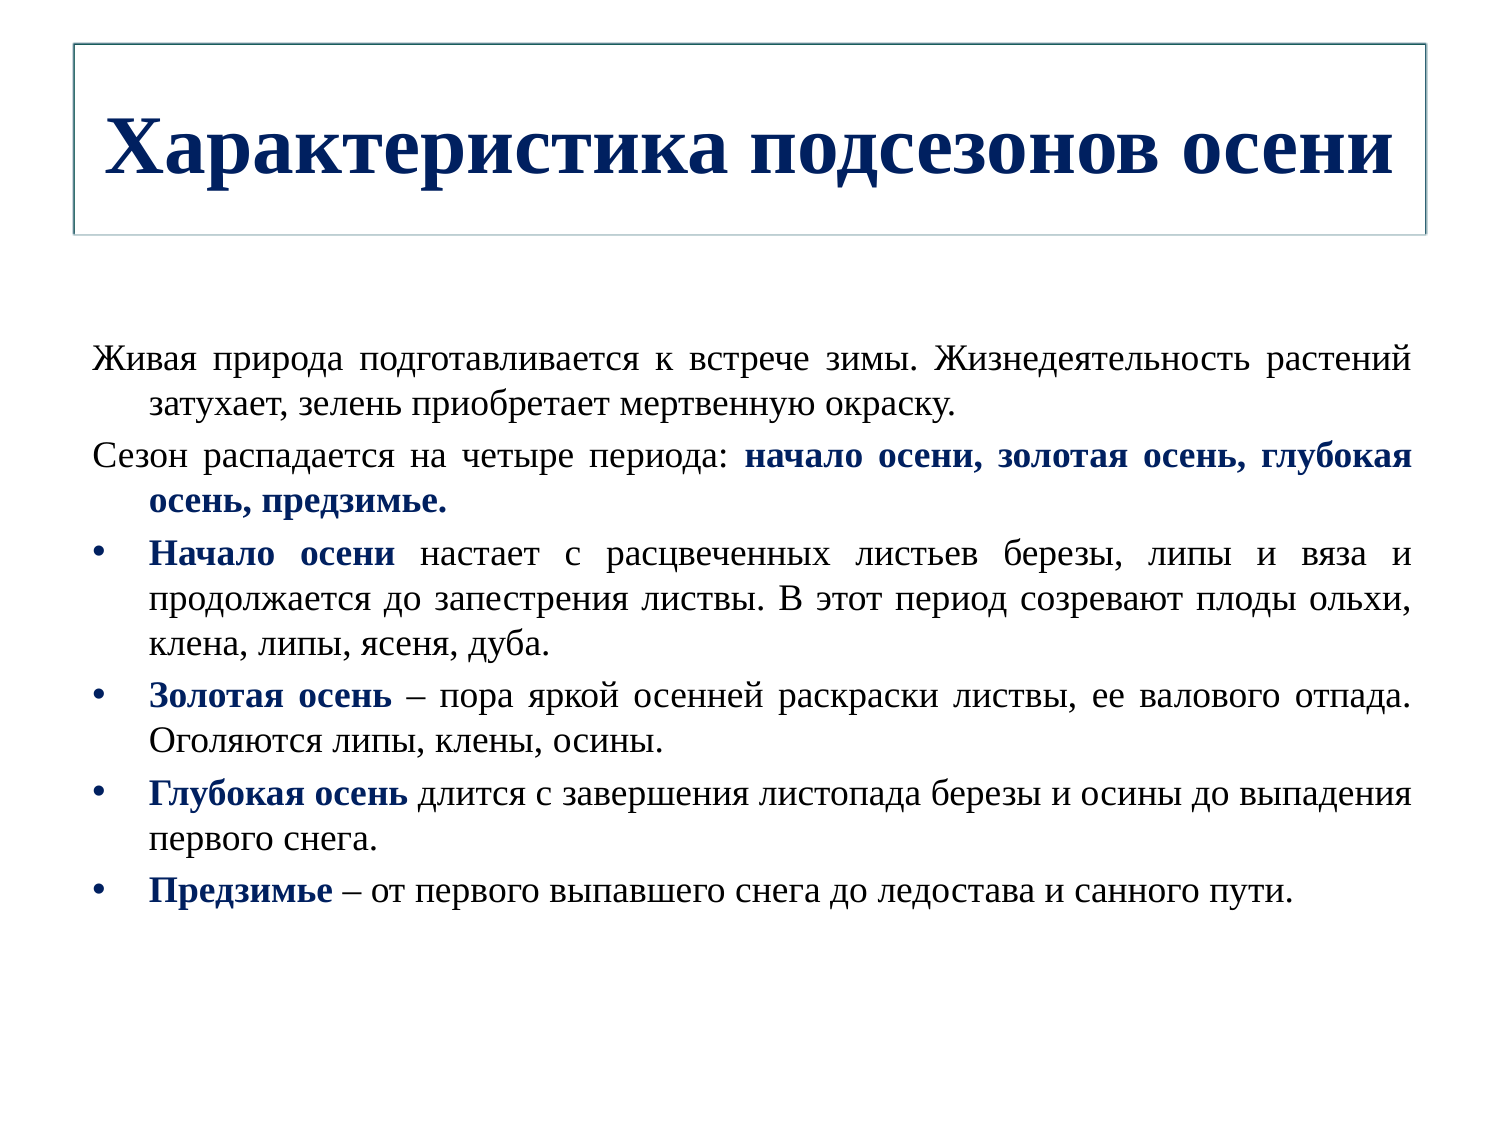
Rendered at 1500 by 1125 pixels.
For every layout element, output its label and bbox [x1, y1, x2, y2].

text_box [72, 42, 1428, 237]
text_box [64, 314, 1442, 1000]
